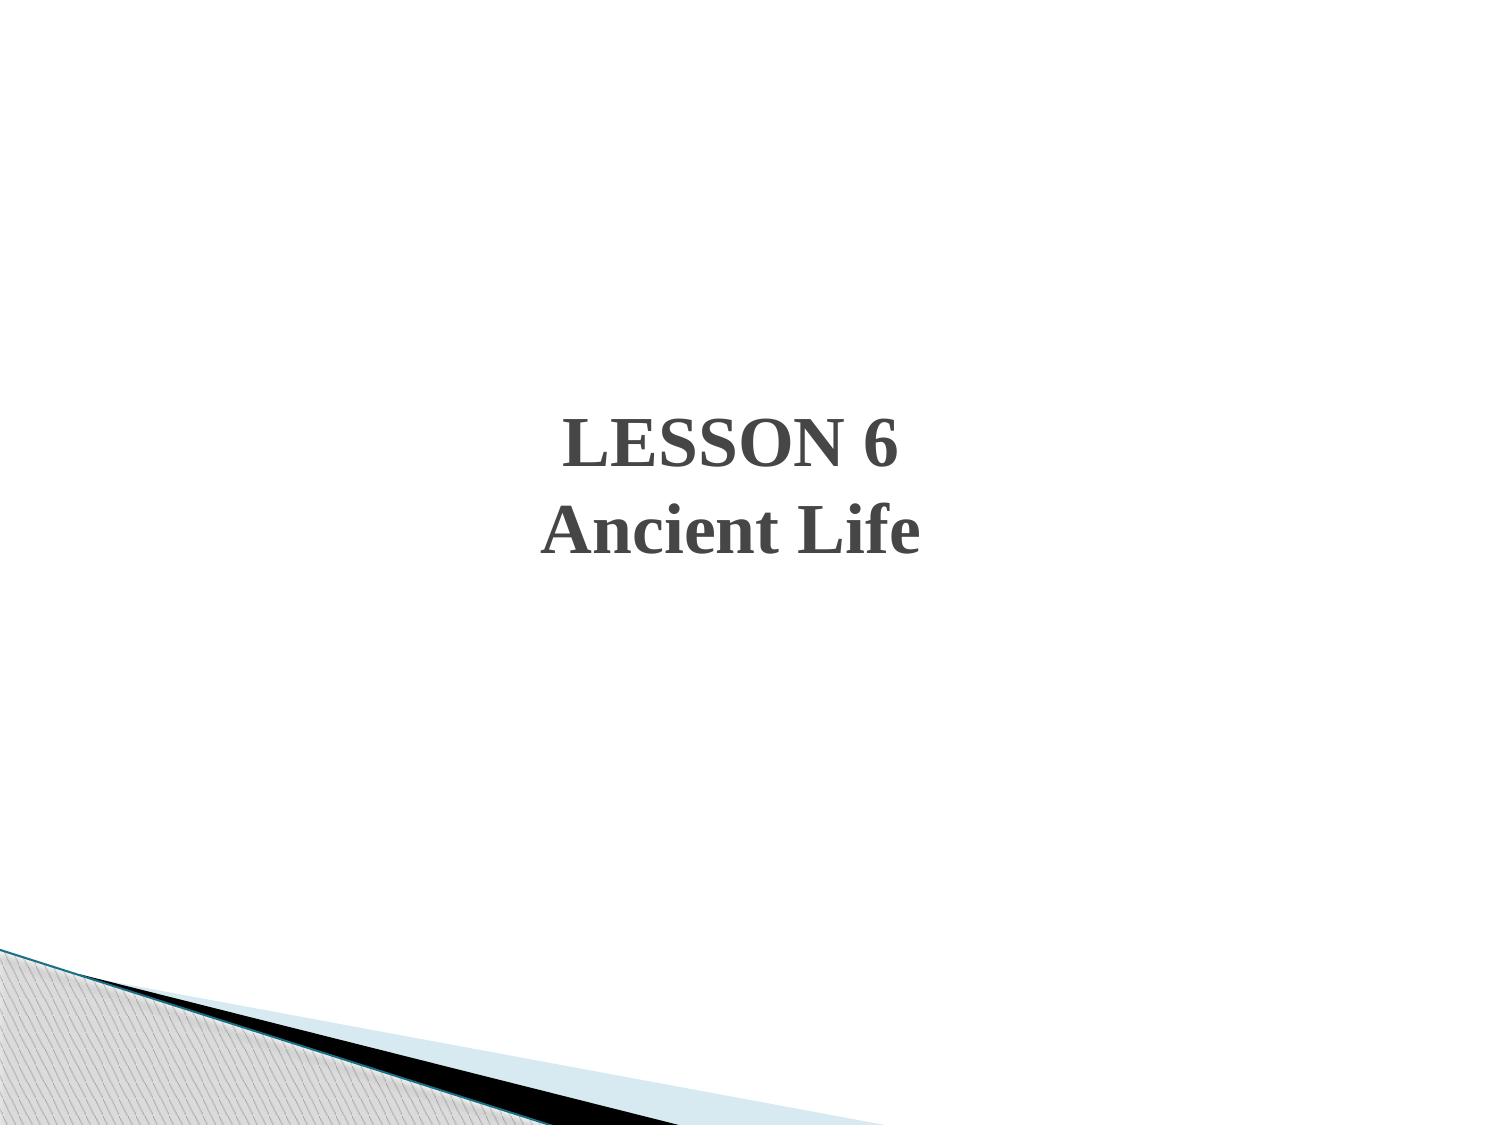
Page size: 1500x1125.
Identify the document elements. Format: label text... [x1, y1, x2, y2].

title LESSON 6 Ancient Life [300, 387, 1163, 575]
